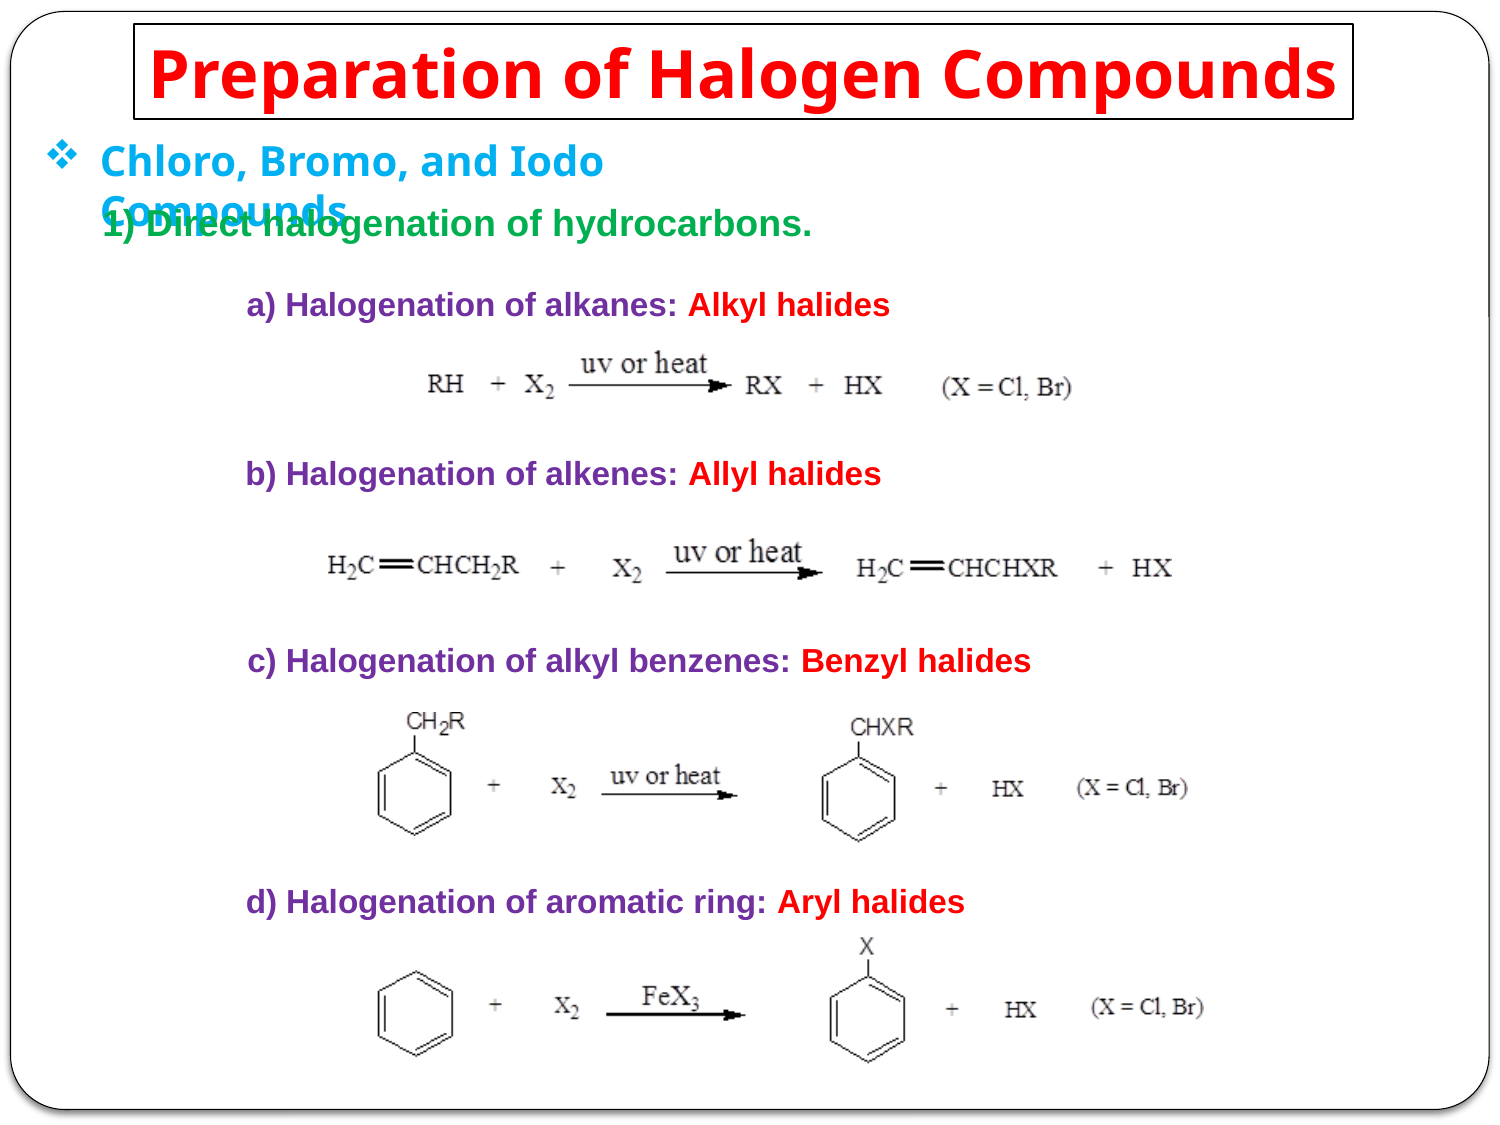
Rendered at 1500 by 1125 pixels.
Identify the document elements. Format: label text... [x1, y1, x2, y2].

text_box Preparation of Halogen Compounds [133, 23, 1354, 120]
text_box b) Halogenation of alkenes: Allyl halides [230, 444, 986, 500]
picture [328, 537, 1172, 588]
text_box d) Halogenation of aromatic ring: Aryl halides [231, 873, 1037, 928]
picture [374, 712, 1188, 844]
picture [428, 349, 1072, 404]
text_box Chloro, Bromo, and Iodo Compounds [28, 127, 829, 242]
text_box c) Halogenation of alkyl benzenes: Benzyl halides [232, 631, 1138, 687]
text_box a) Halogenation of alkanes: Alkyl halides [231, 276, 990, 331]
text_box 1) Direct halogenation of hydrocarbons. [87, 191, 920, 252]
picture [374, 936, 1204, 1066]
